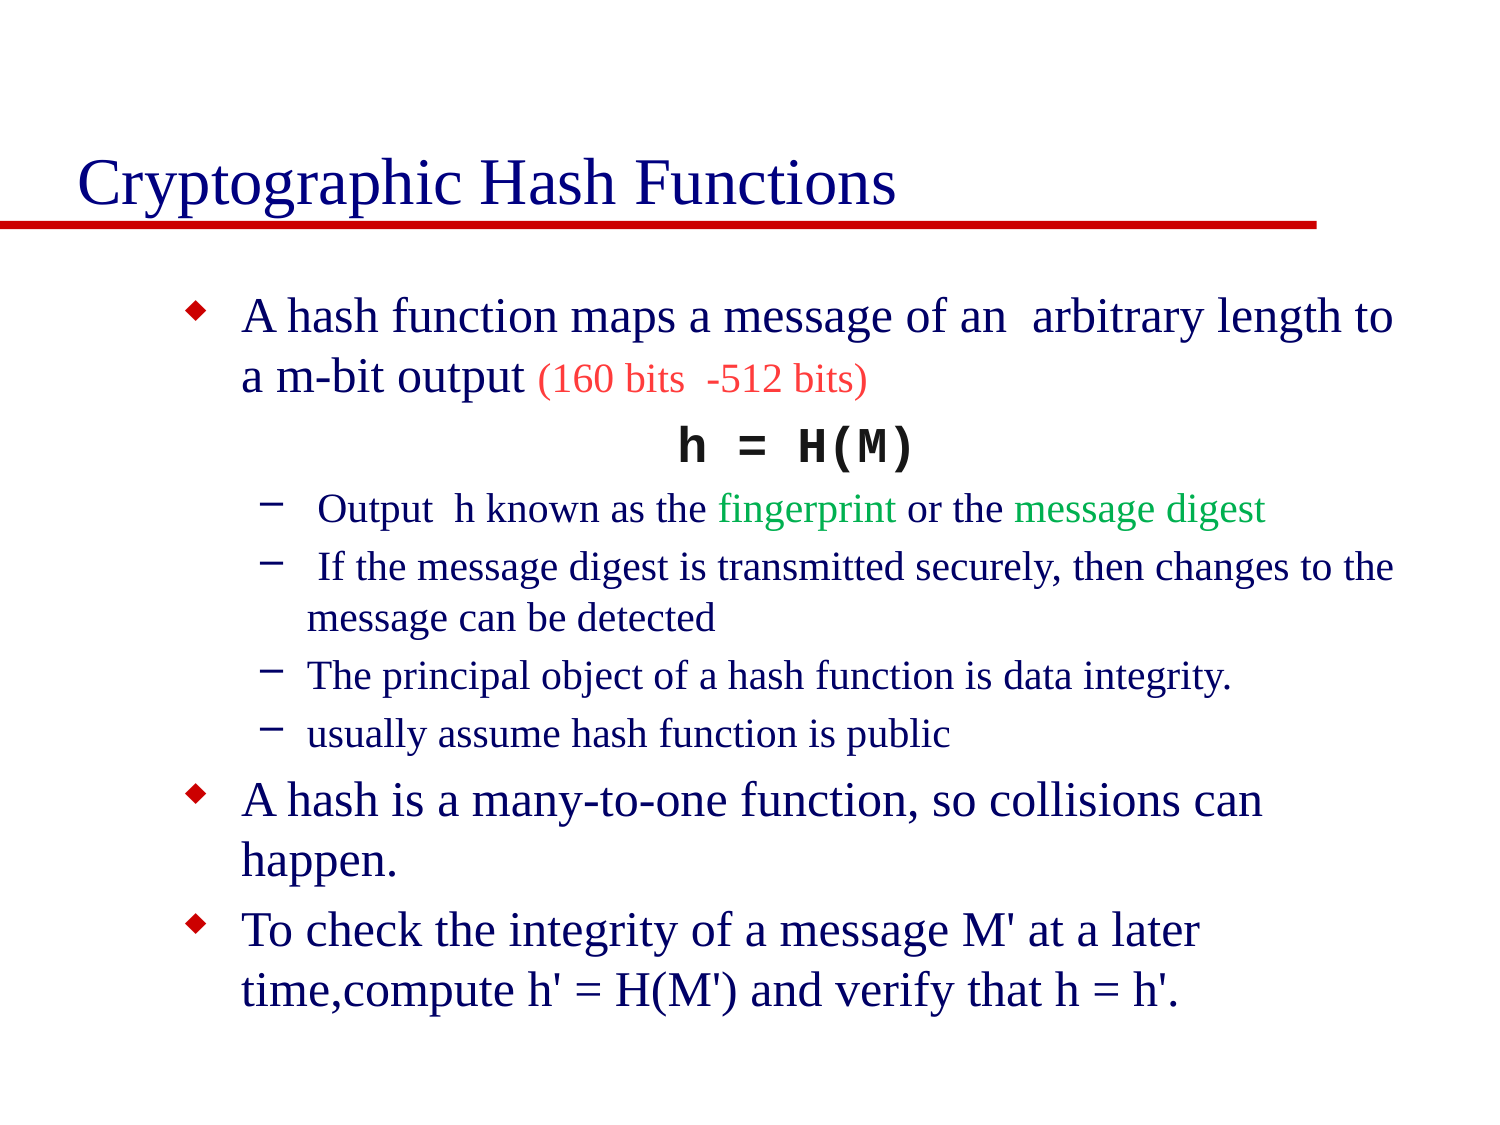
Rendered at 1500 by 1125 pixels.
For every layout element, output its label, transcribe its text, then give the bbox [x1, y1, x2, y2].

title Cryptographic Hash Functions [62, 43, 1338, 226]
list A hash function maps a message of an arbitrary length to a m-bit output (160 bits -512 bits) h = H(M) Output h known as the fingerprint or the message digest If the message digest is transmitted securely, then changes to the message can be detected The principal object of a hash function is data integrity. usually assume hash function is public A hash is a many-to-one function, so collisions can happen. To check the integrity of a message M' at a later time,compute h' = H(M') and verify that h = h'. [169, 274, 1438, 951]
